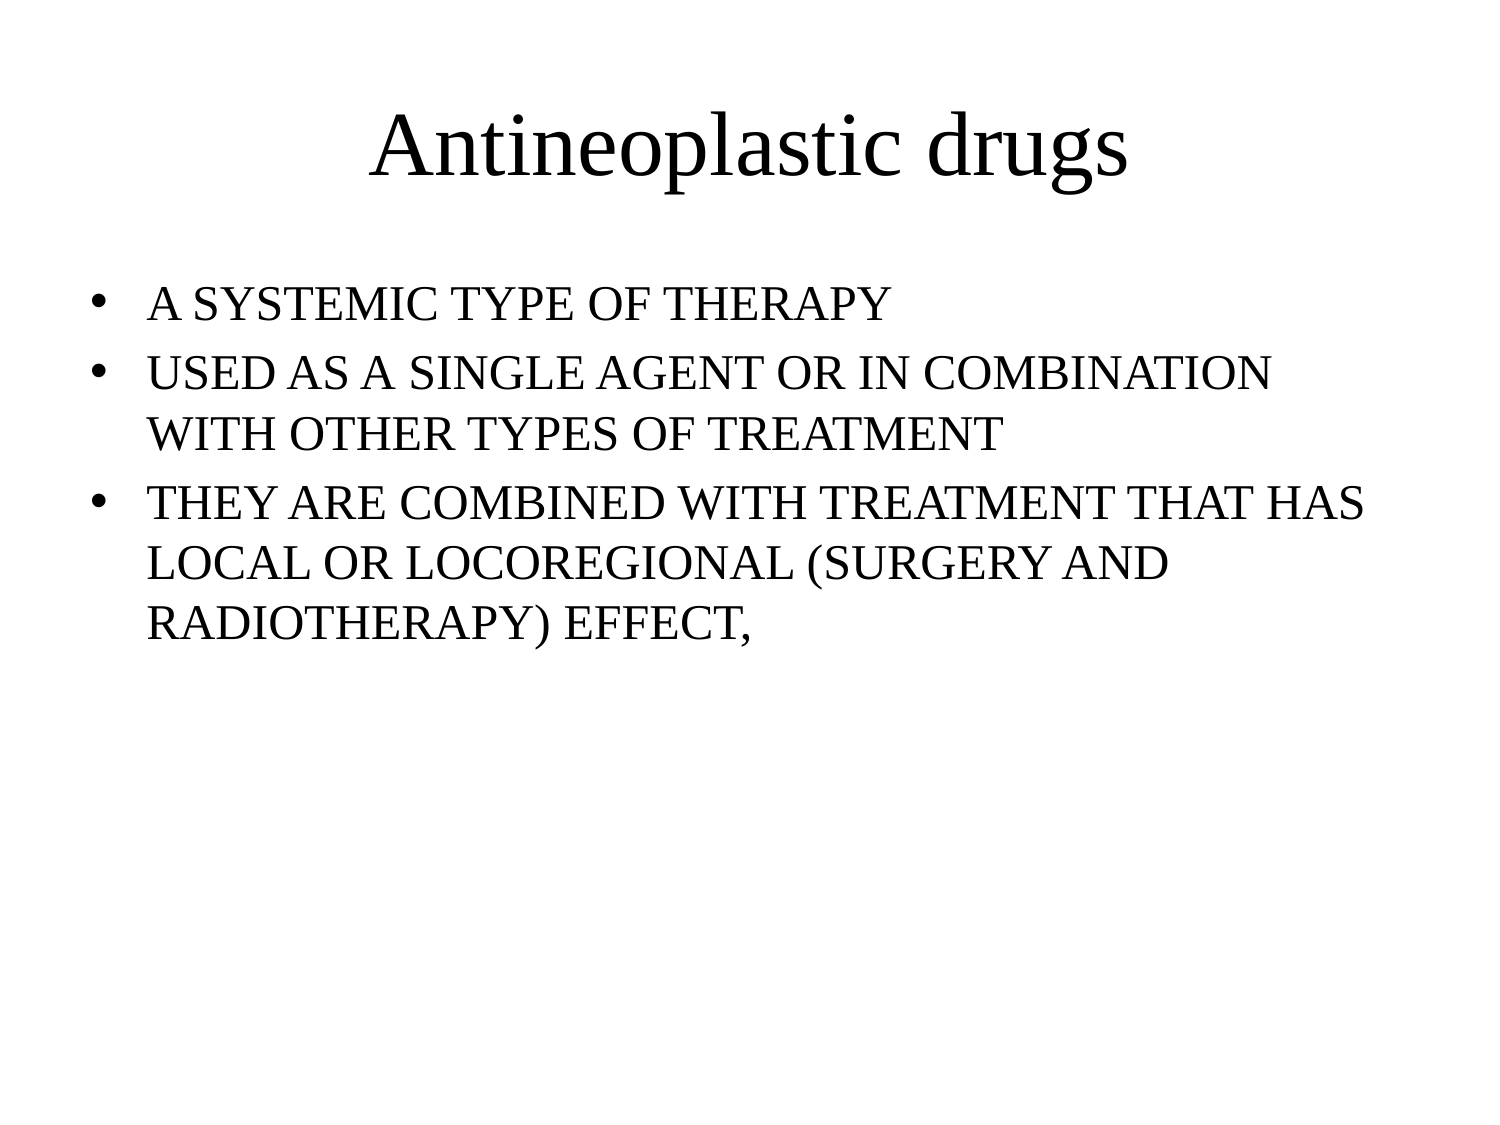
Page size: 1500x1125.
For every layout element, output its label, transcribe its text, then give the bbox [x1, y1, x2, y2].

list A SYSTEMIC TYPE OF THERAPY USED AS A SINGLE AGENT OR IN COMBINATION WITH OTHER TYPES OF TREATMENT THEY ARE COMBINED WITH TREATMENT THAT HAS LOCAL OR LOCOREGIONAL (SURGERY AND RADIOTHERAPY) EFFECT, [75, 262, 1425, 1005]
title Antineoplastic drugs [75, 45, 1425, 233]
